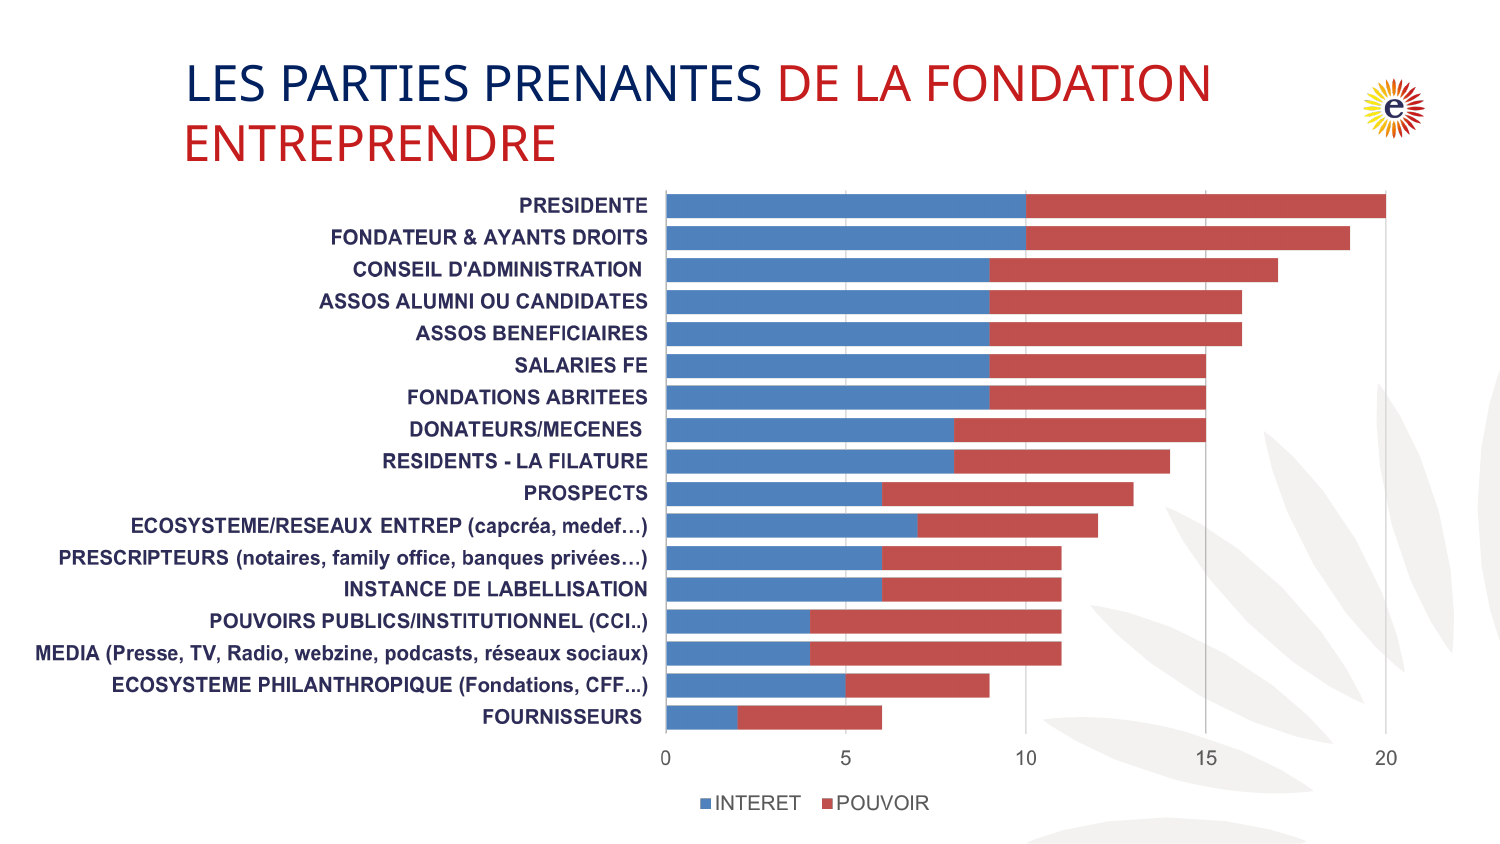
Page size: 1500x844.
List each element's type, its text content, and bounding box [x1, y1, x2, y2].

picture [1360, 75, 1429, 141]
text_box LES PARTIES PRENANTES DE LA FONDATION ENTREPRENDRE [182, 51, 1360, 163]
picture [20, 164, 1423, 836]
